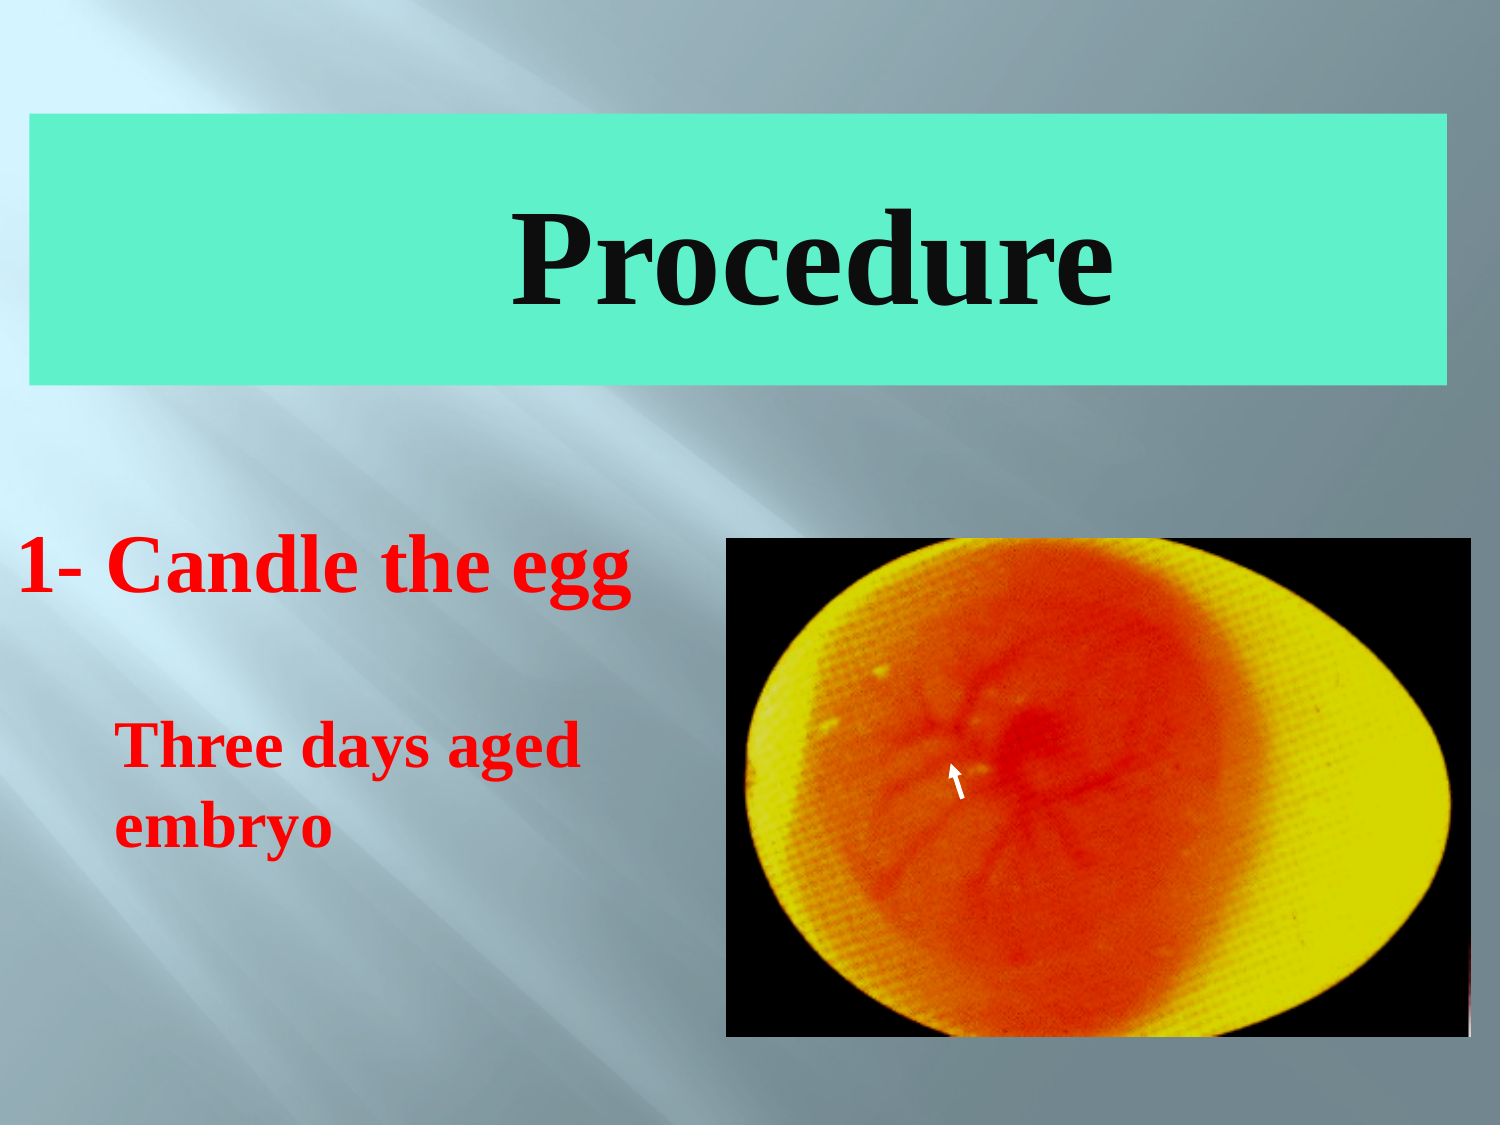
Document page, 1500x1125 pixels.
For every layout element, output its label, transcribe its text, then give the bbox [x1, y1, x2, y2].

text_box Three days aged embryo [100, 668, 706, 894]
picture [726, 538, 1471, 1038]
list 1- Candle the egg [0, 491, 881, 628]
title Procedure [29, 113, 1447, 386]
